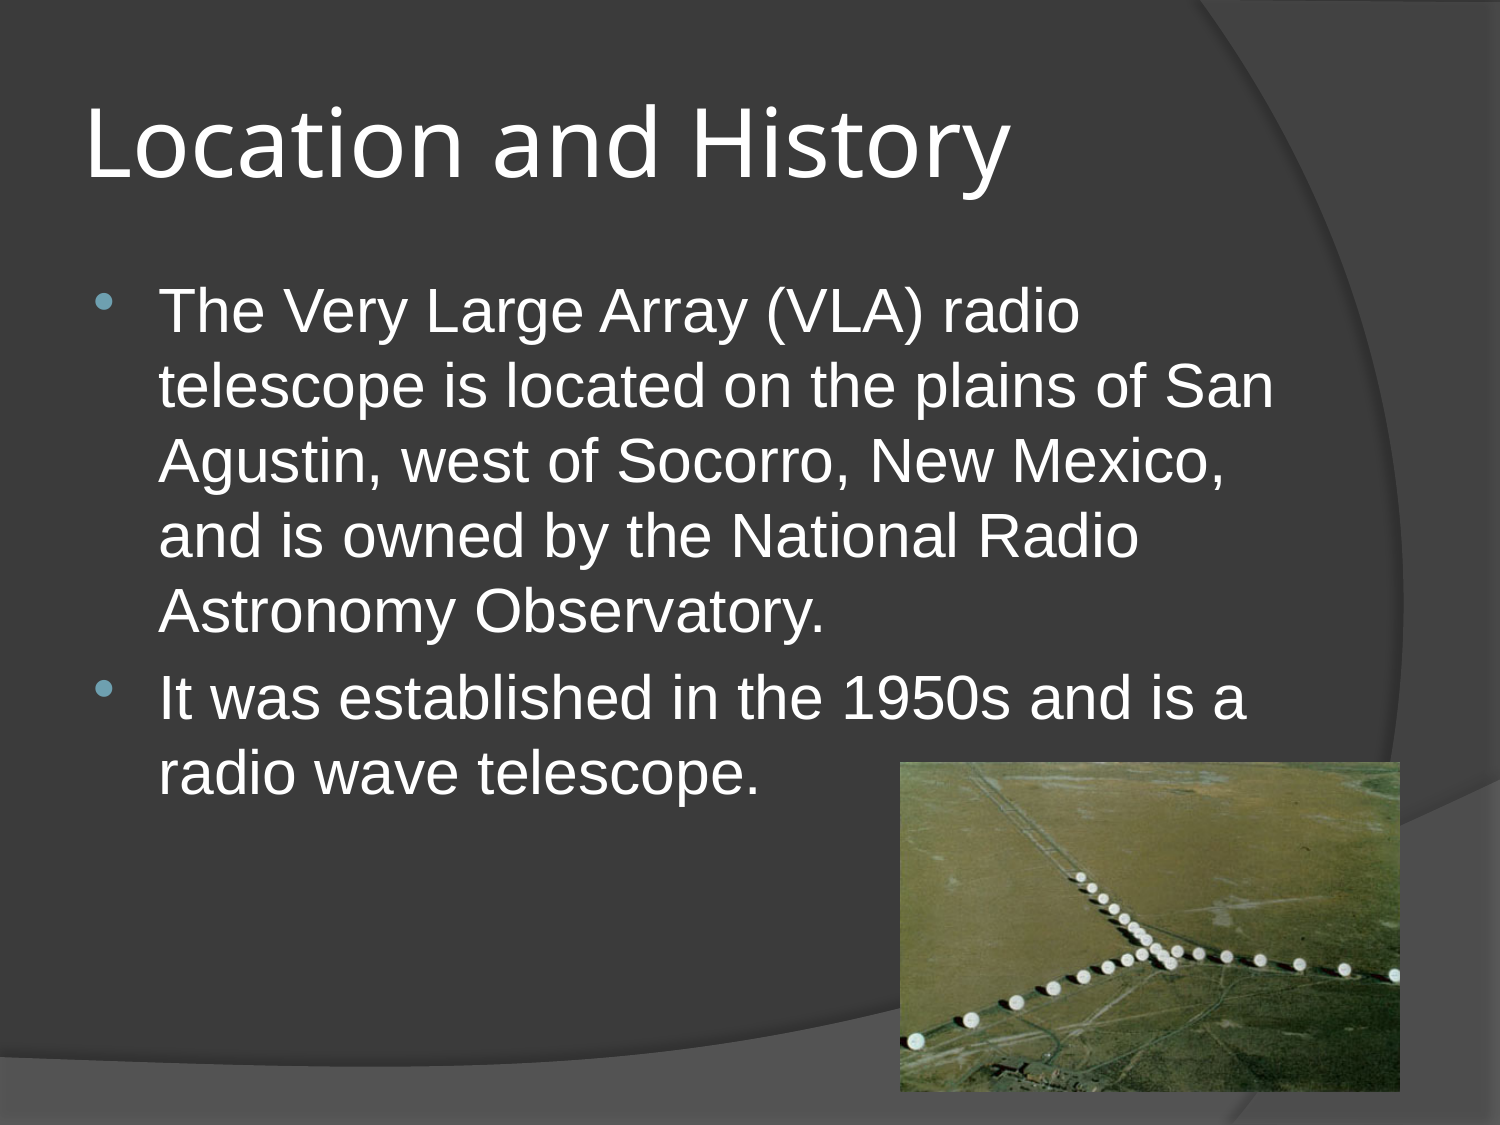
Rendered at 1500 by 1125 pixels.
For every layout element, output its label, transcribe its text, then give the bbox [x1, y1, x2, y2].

list The Very Large Array (VLA) radio telescope is located on the plains of San Agustin, west of Socorro, New Mexico, and is owned by the National Radio Astronomy Observatory. It was established in the 1950s and is a radio wave telescope. [75, 262, 1300, 1005]
title Location and History [75, 45, 1300, 233]
picture [899, 762, 1401, 1092]
